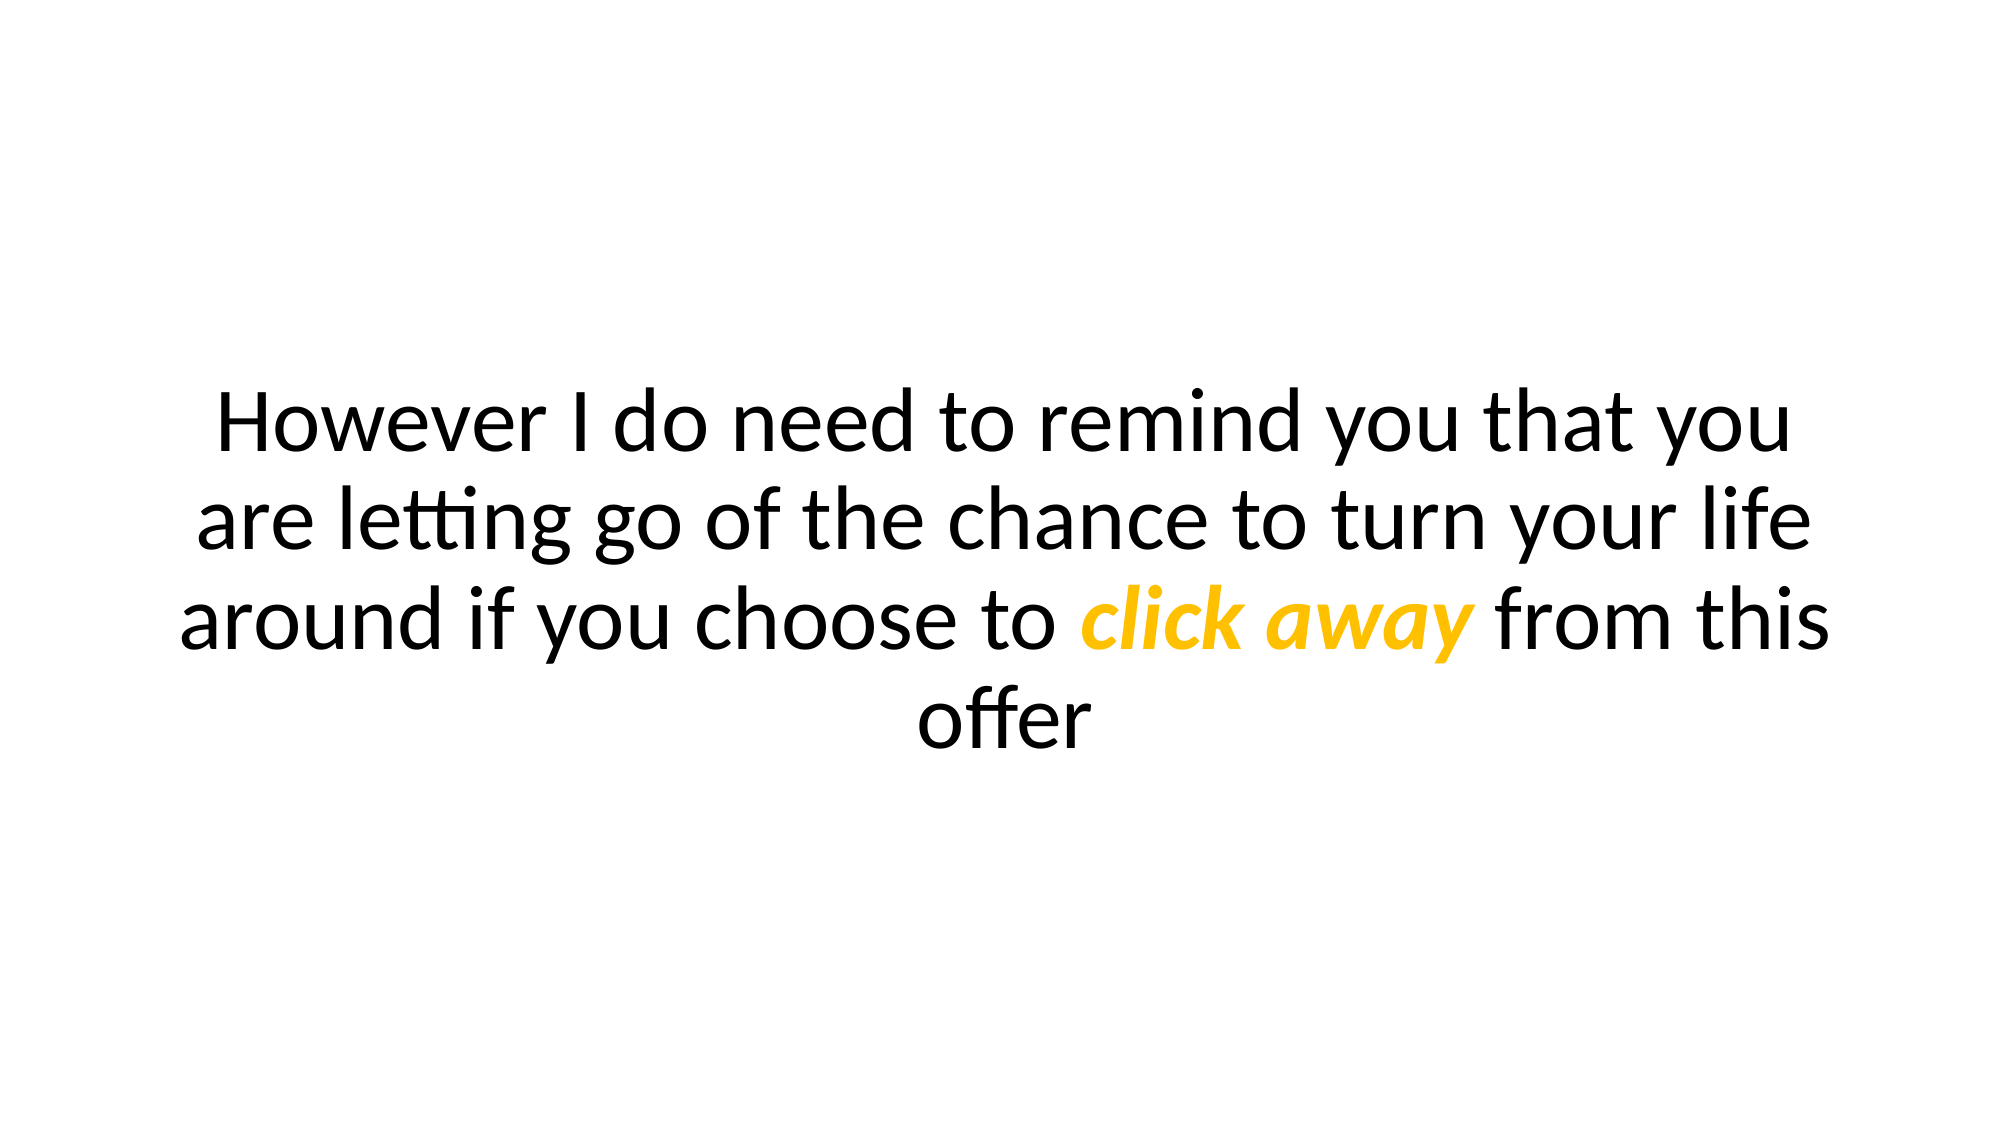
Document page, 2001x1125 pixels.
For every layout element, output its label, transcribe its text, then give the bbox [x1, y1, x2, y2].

list However I do need to remind you that you are letting go of the chance to turn your life around if you choose to click away from this offer [142, 364, 1868, 1004]
